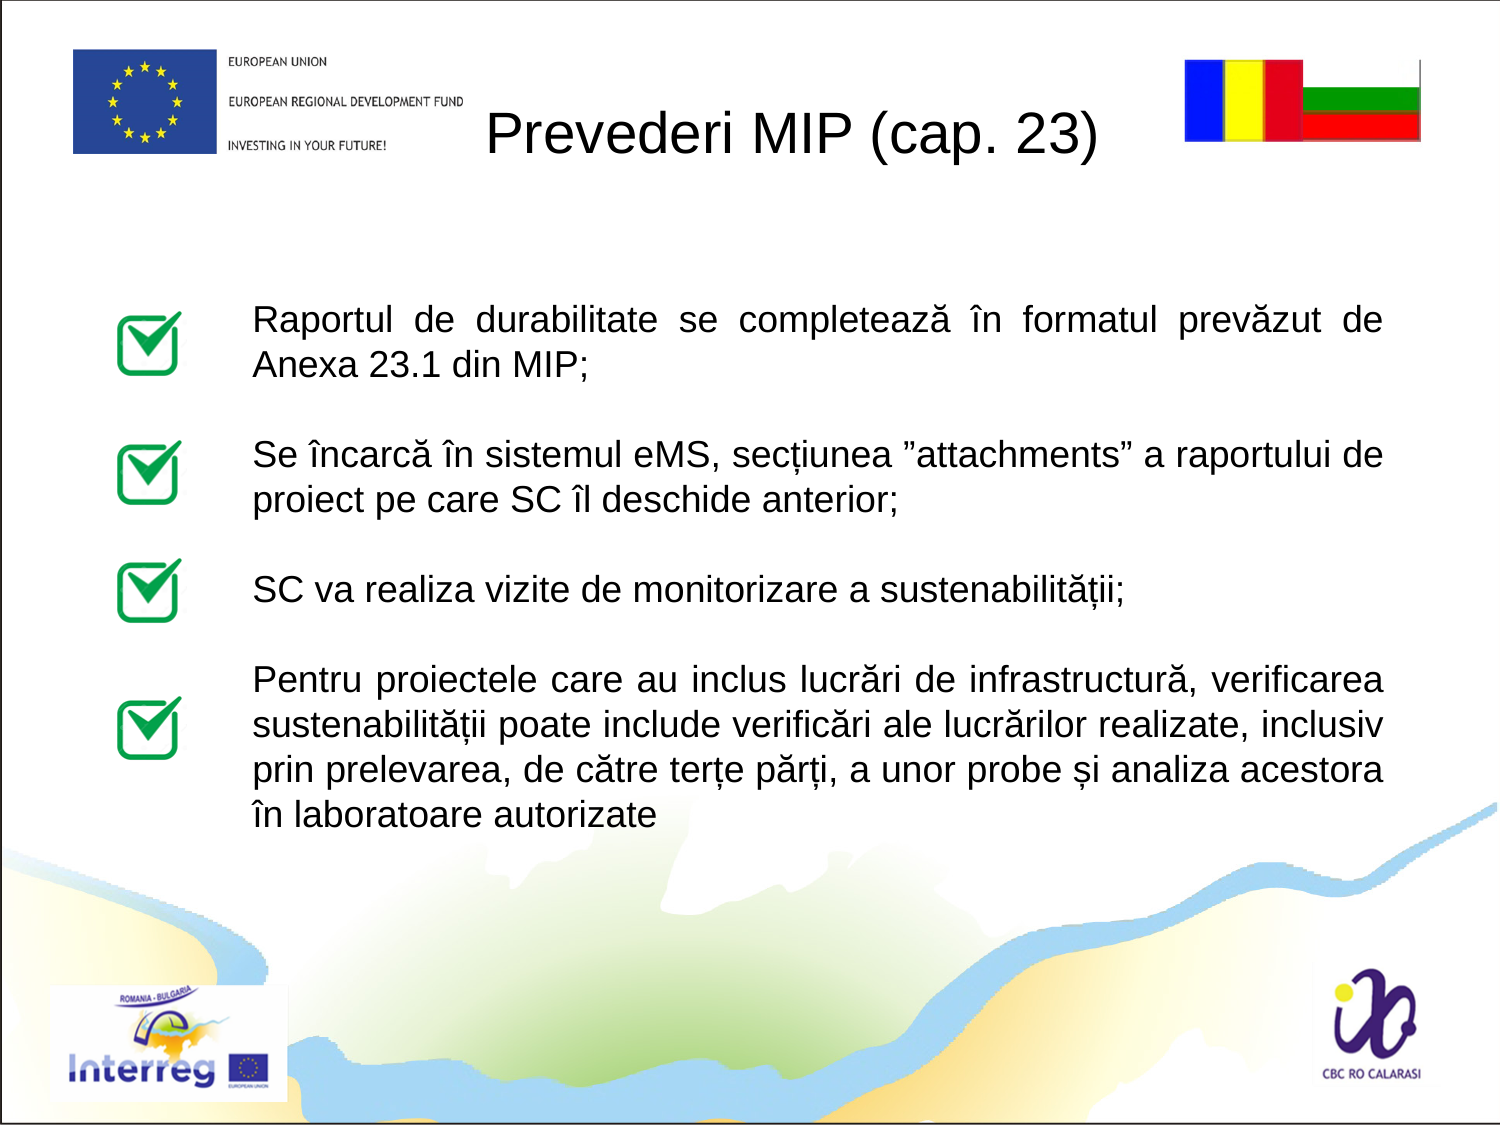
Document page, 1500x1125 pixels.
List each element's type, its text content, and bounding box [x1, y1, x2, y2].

text_box Raportul de durabilitate se completează în formatul prevăzut de Anexa 23.1 din MIP; Se încarcă în sistemul eMS, secțiunea ”attachments” a raportului de proiect pe care SC îl deschide anterior; SC va realiza vizite de monitorizare a sustenabilității; Pentru proiectele care au inclus lucrări de infrastructură, verificarea sustenabilității poate include verificări ale lucrărilor realizate, inclusiv prin prelevarea, de către terțe părți, a unor probe și analiza acestora în laboratoare autorizate [237, 287, 1399, 888]
text_box Prevederi MIP (cap. 23) [470, 87, 1134, 218]
picture [0, 0, 1500, 1125]
